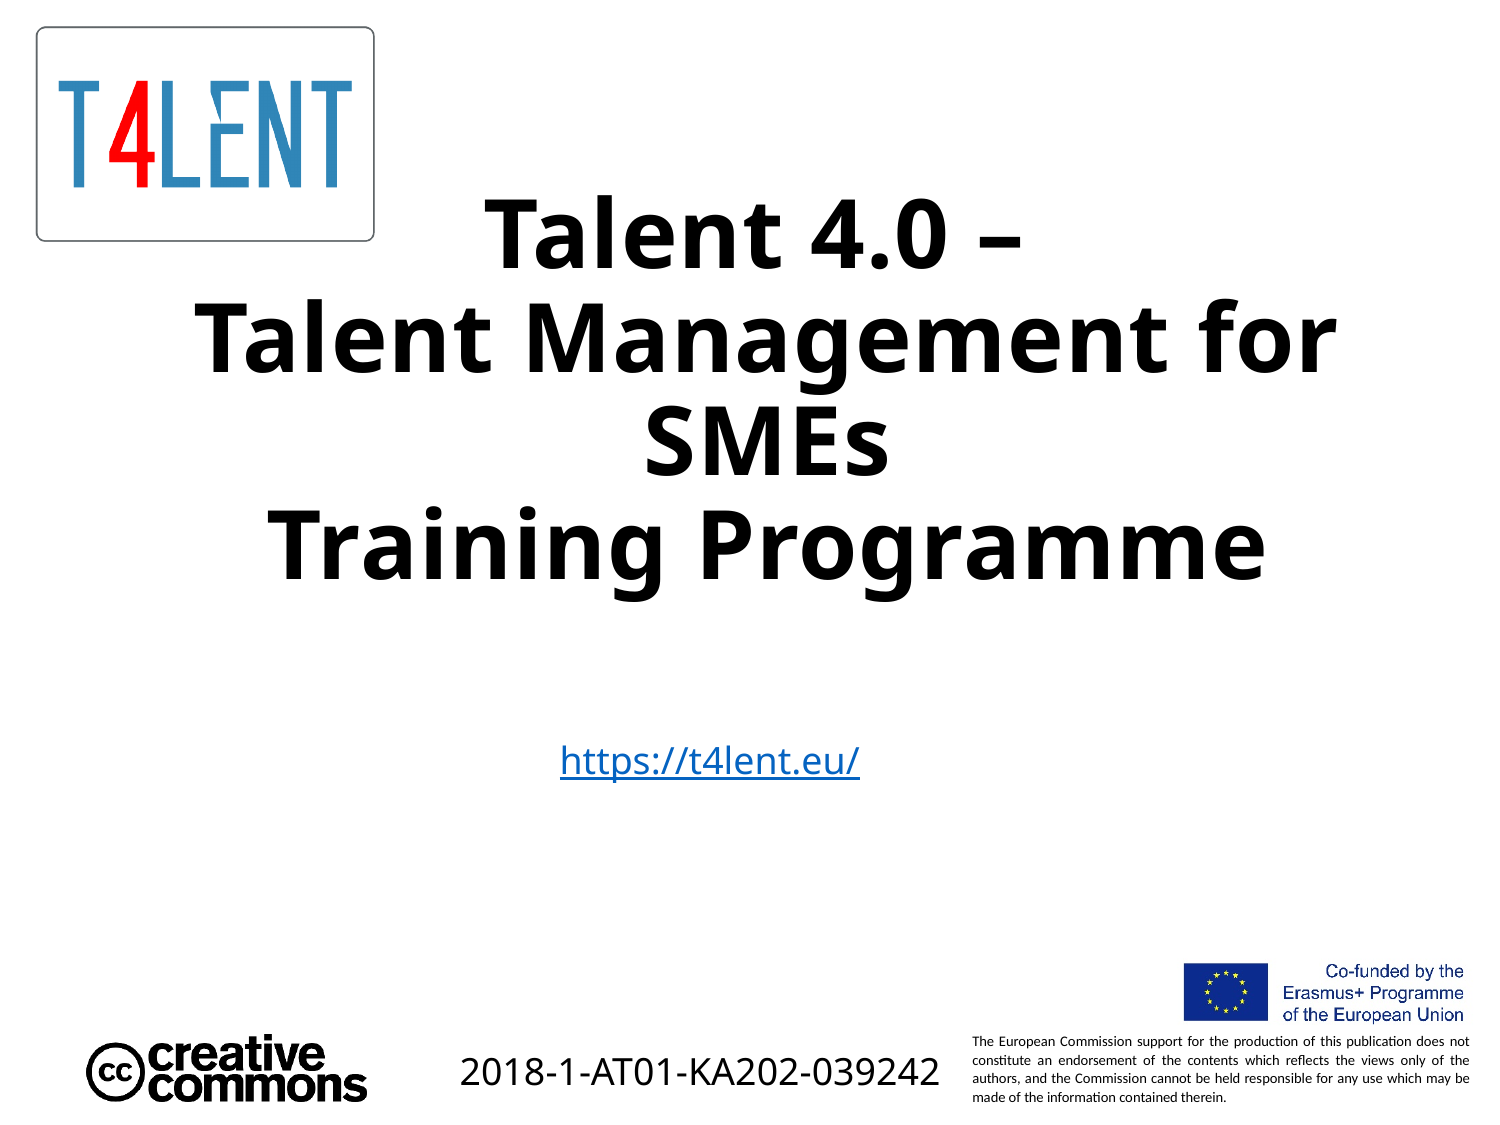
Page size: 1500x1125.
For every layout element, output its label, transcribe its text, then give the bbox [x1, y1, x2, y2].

text_box 2018-1-AT01-KA202-039242 [444, 1040, 956, 1101]
text_box https://t4lent.eu/ [544, 729, 898, 796]
title Talent 4.0 – Talent Management for SMEs Training Programme [69, 473, 1467, 616]
picture [1166, 958, 1478, 1026]
picture [85, 1034, 367, 1102]
picture [35, 26, 375, 242]
